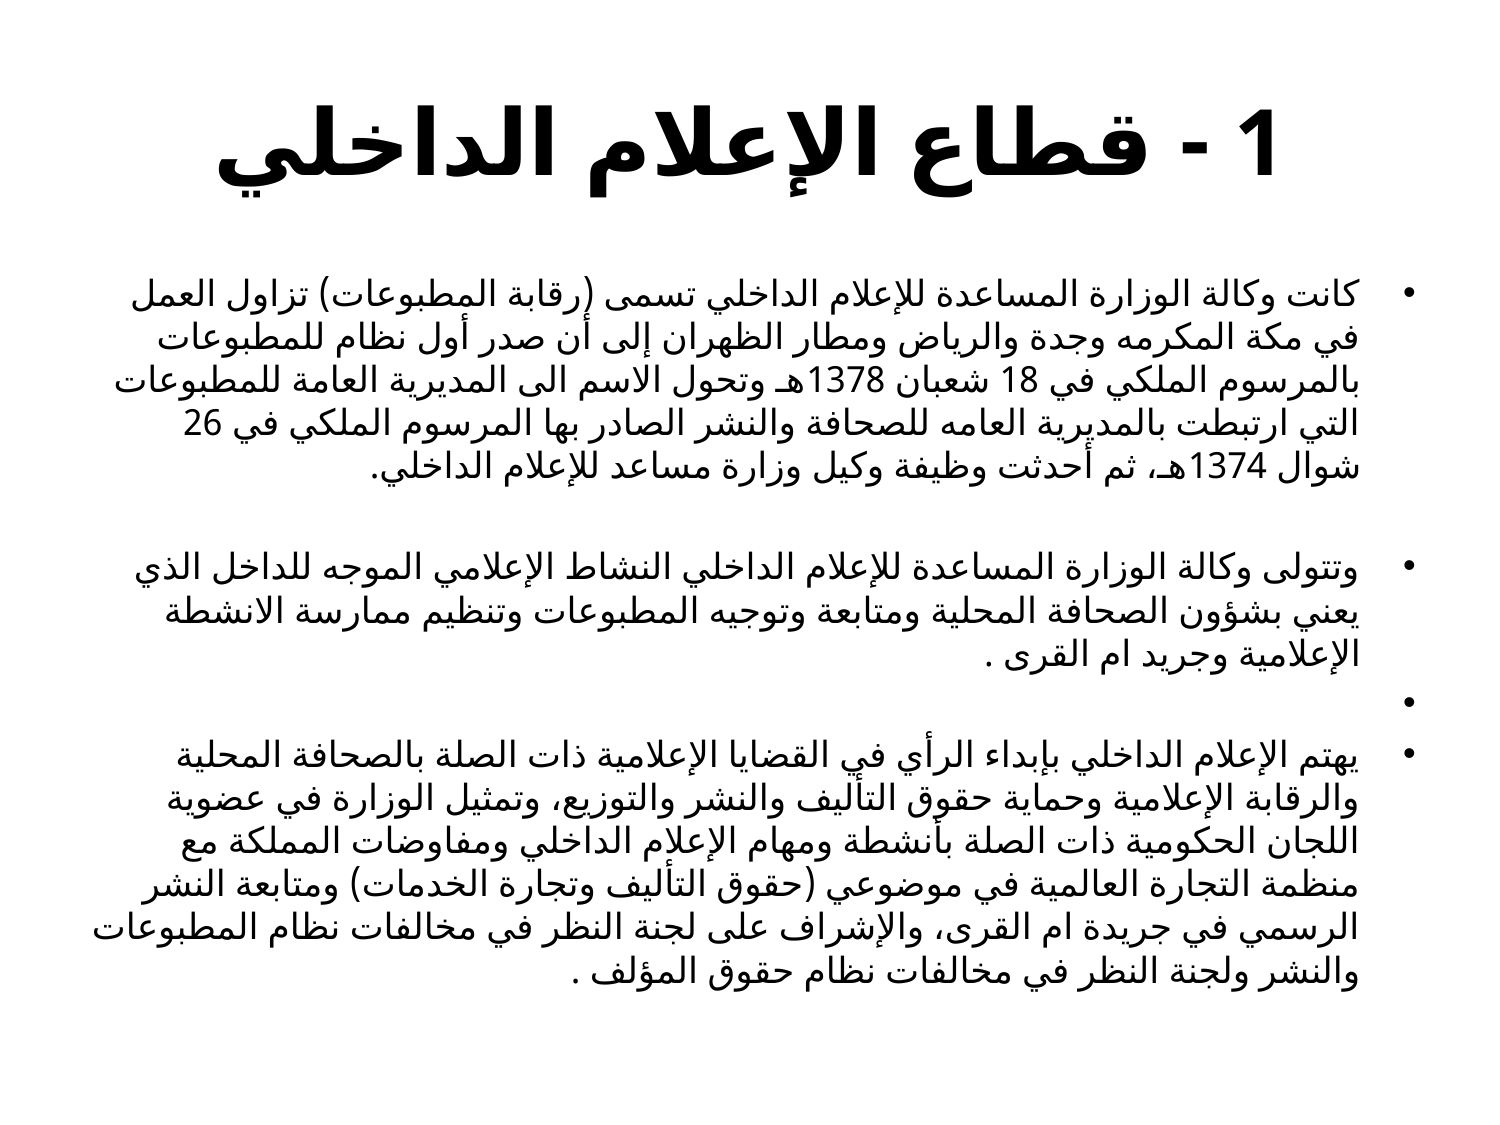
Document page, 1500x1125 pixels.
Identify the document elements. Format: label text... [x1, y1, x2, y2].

list كانت وكالة الوزارة المساعدة للإعلام الداخلي تسمى (رقابة المطبوعات) تزاول العمل في مكة المكرمه وجدة والرياض ومطار الظهران إلى أن صدر أول نظام للمطبوعات بالمرسوم الملكي في 18 شعبان 1378هـ وتحول الاسم الى المديرية العامة للمطبوعات التي ارتبطت بالمديرية العامه للصحافة والنشر الصادر بها المرسوم الملكي في 26 شوال 1374هـ، ثم أحدثت وظيفة وكيل وزارة مساعد للإعلام الداخلي. وتتولى وكالة الوزارة المساعدة للإعلام الداخلي النشاط الإعلامي الموجه للداخل الذي يعني بشؤون الصحافة المحلية ومتابعة وتوجيه المطبوعات وتنظيم ممارسة الانشطة الإعلامية وجريد ام القرى . يهتم الإعلام الداخلي بإبداء الرأي في القضايا الإعلامية ذات الصلة بالصحافة المحلية والرقابة الإعلامية وحماية حقوق التأليف والنشر والتوزيع، وتمثيل الوزارة في عضوية اللجان الحكومية ذات الصلة بأنشطة ومهام الإعلام الداخلي ومفاوضات المملكة مع منظمة التجارة العالمية في موضوعي (حقوق التأليف وتجارة الخدمات) ومتابعة النشر الرسمي في جريدة ام القرى، والإشراف على لجنة النظر في مخالفات نظام المطبوعات والنشر ولجنة النظر في مخالفات نظام حقوق المؤلف . [75, 262, 1425, 1005]
title 1 - قطاع الإعلام الداخلي [75, 45, 1425, 233]
